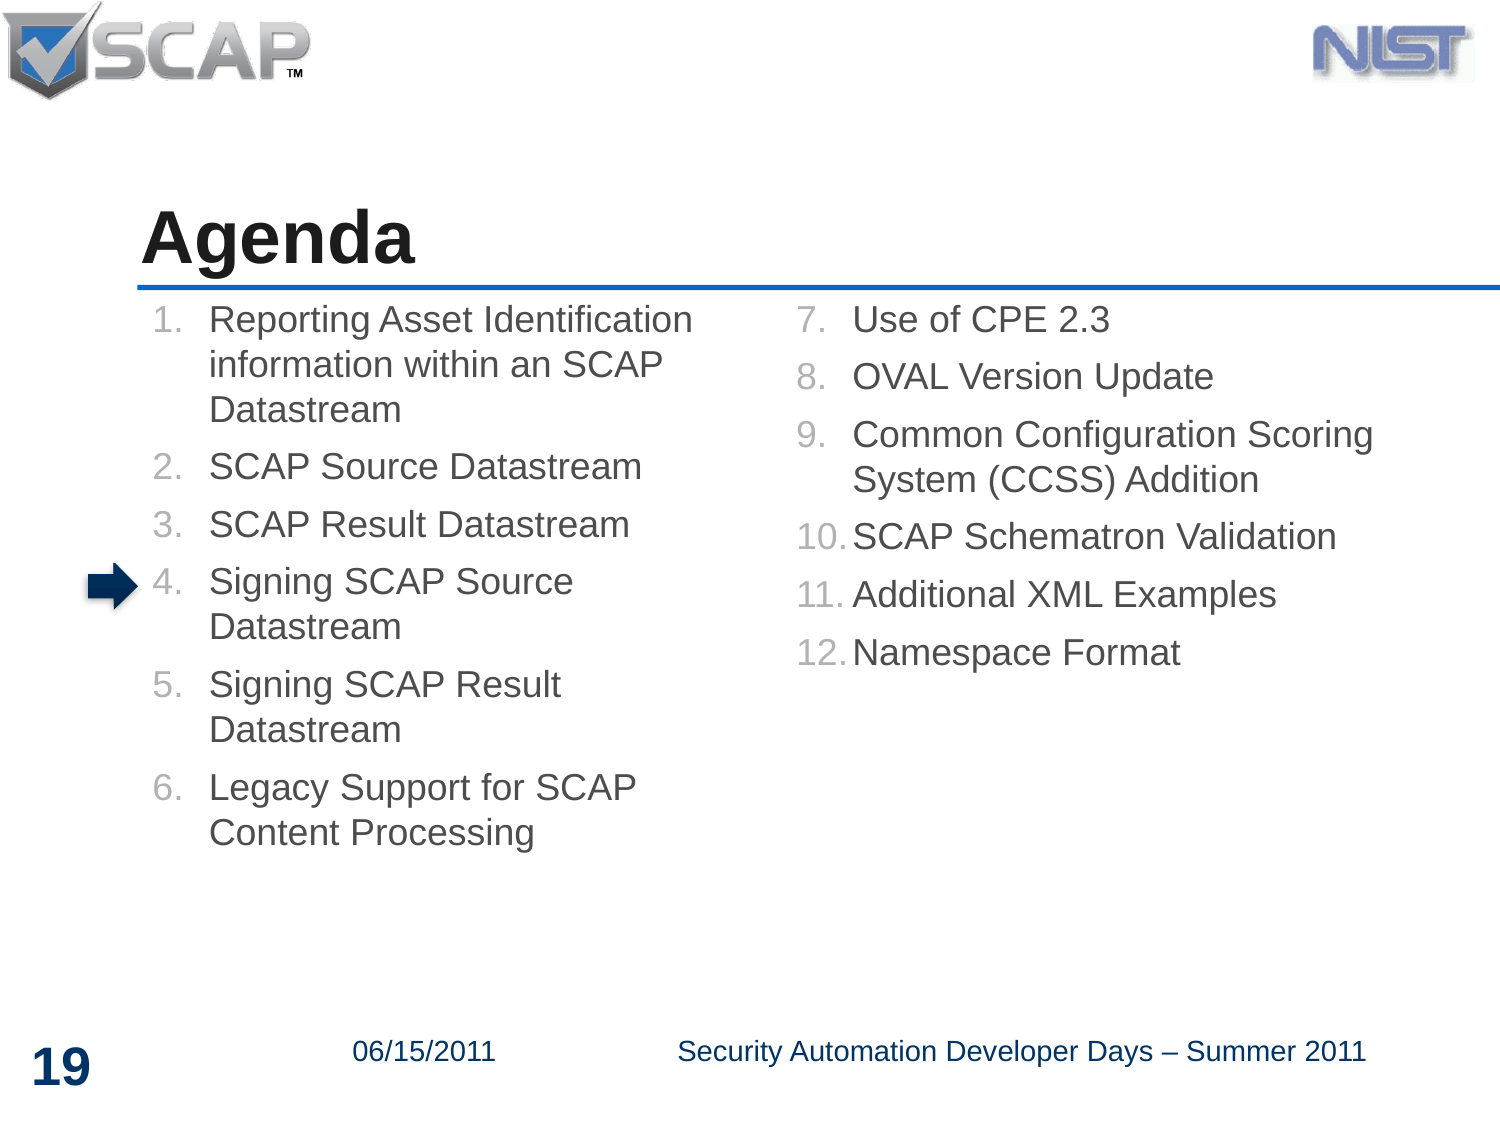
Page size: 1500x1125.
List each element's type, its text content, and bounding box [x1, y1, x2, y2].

picture [0, 0, 313, 103]
slide_number 19 [13, 1023, 111, 1105]
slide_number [337, 1025, 662, 1103]
list Use of CPE 2.3 OVAL Version Update Common Configuration Scoring System (CCSS) Addition SCAP Schematron Validation Additional XML Examples Namespace Format [780, 287, 1400, 1025]
footer Security Automation Developer Days – Summer 2011 [662, 1025, 1426, 1103]
title Agenda [124, 99, 1426, 288]
text_box [87, 562, 138, 610]
list Reporting Asset Identification information within an SCAP Datastream SCAP Source Datastream SCAP Result Datastream Signing SCAP Source Datastream Signing SCAP Result Datastream Legacy Support for SCAP Content Processing [137, 287, 757, 1026]
picture [1312, 24, 1475, 83]
